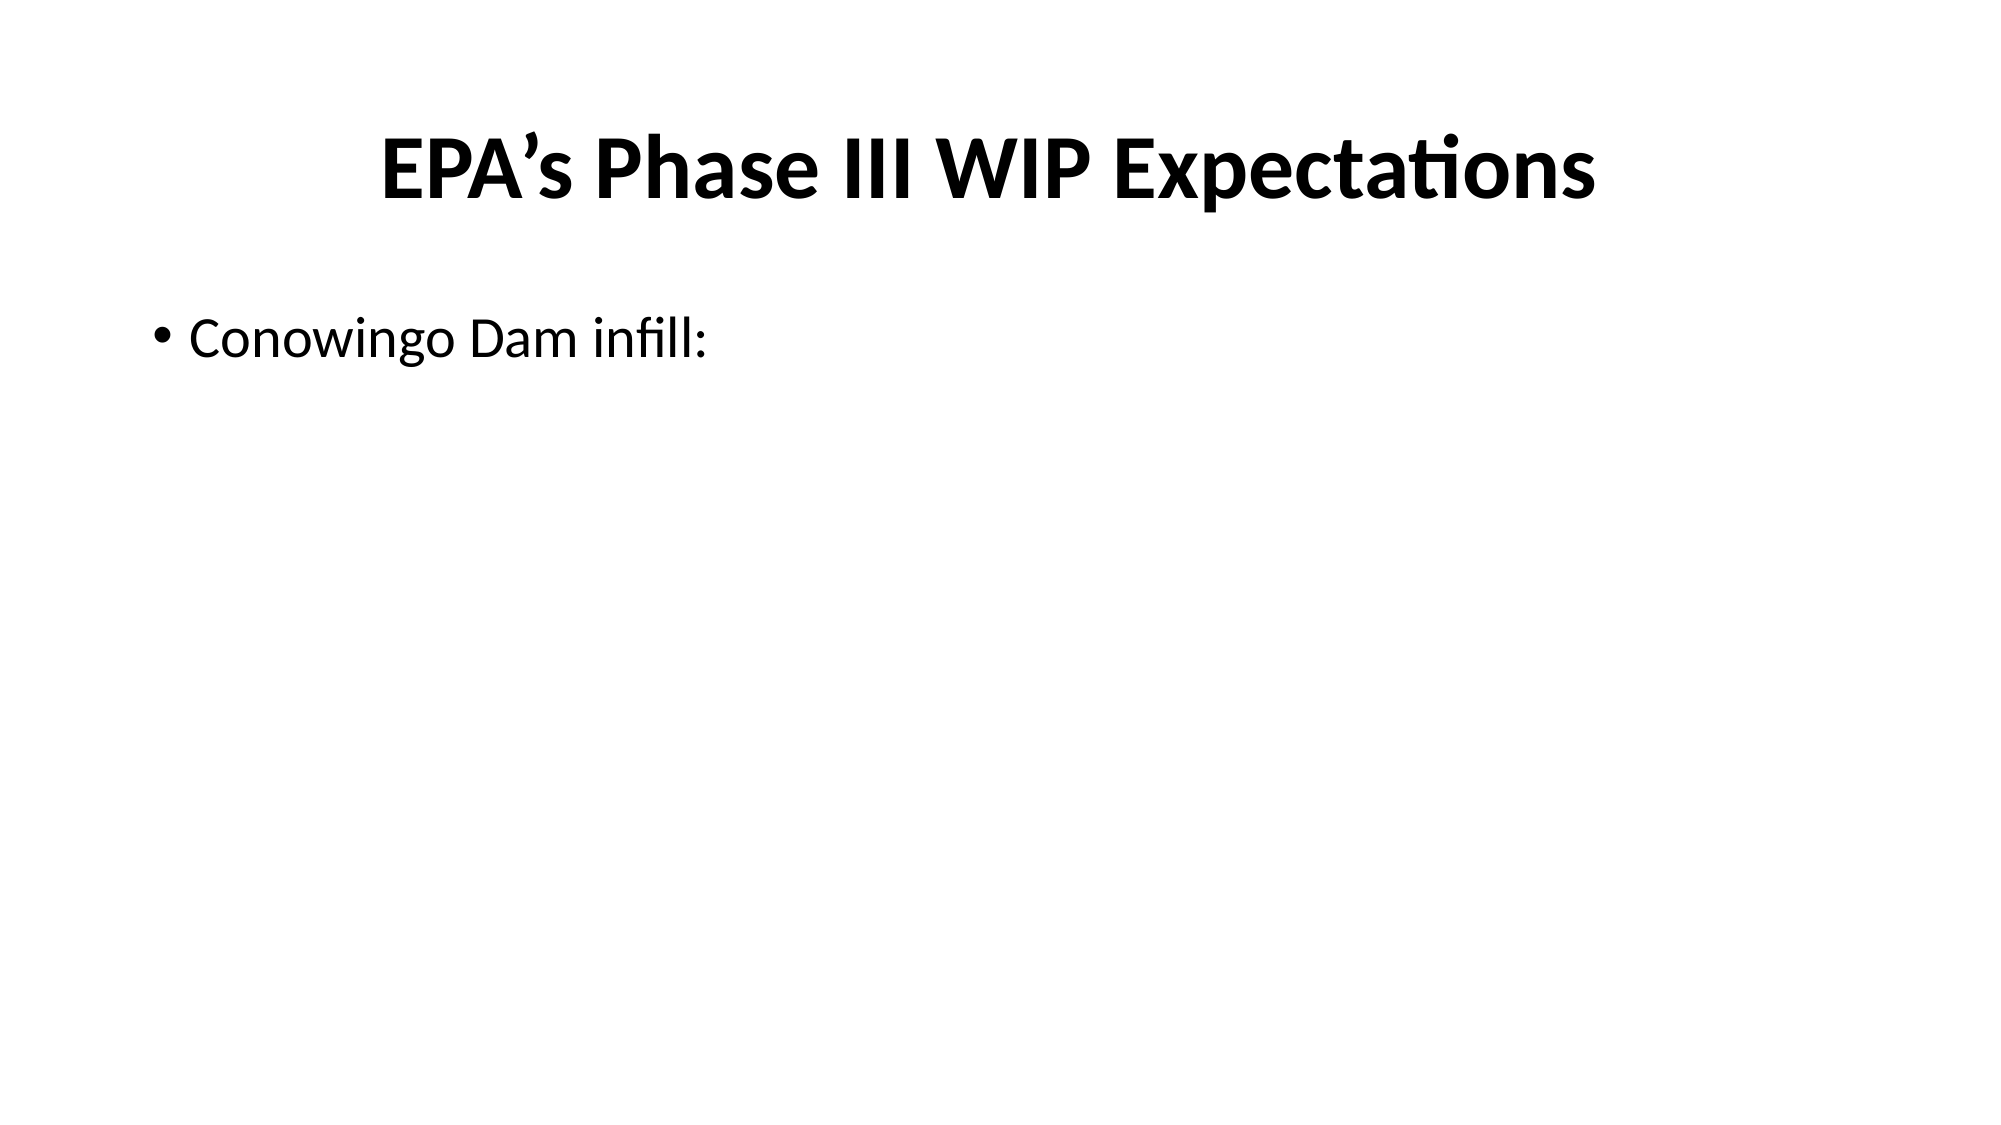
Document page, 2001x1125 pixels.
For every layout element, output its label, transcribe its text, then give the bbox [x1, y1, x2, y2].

title EPA’s Phase III WIP Expectations [137, 59, 1863, 278]
list Conowingo Dam infill: [137, 299, 1863, 1014]
